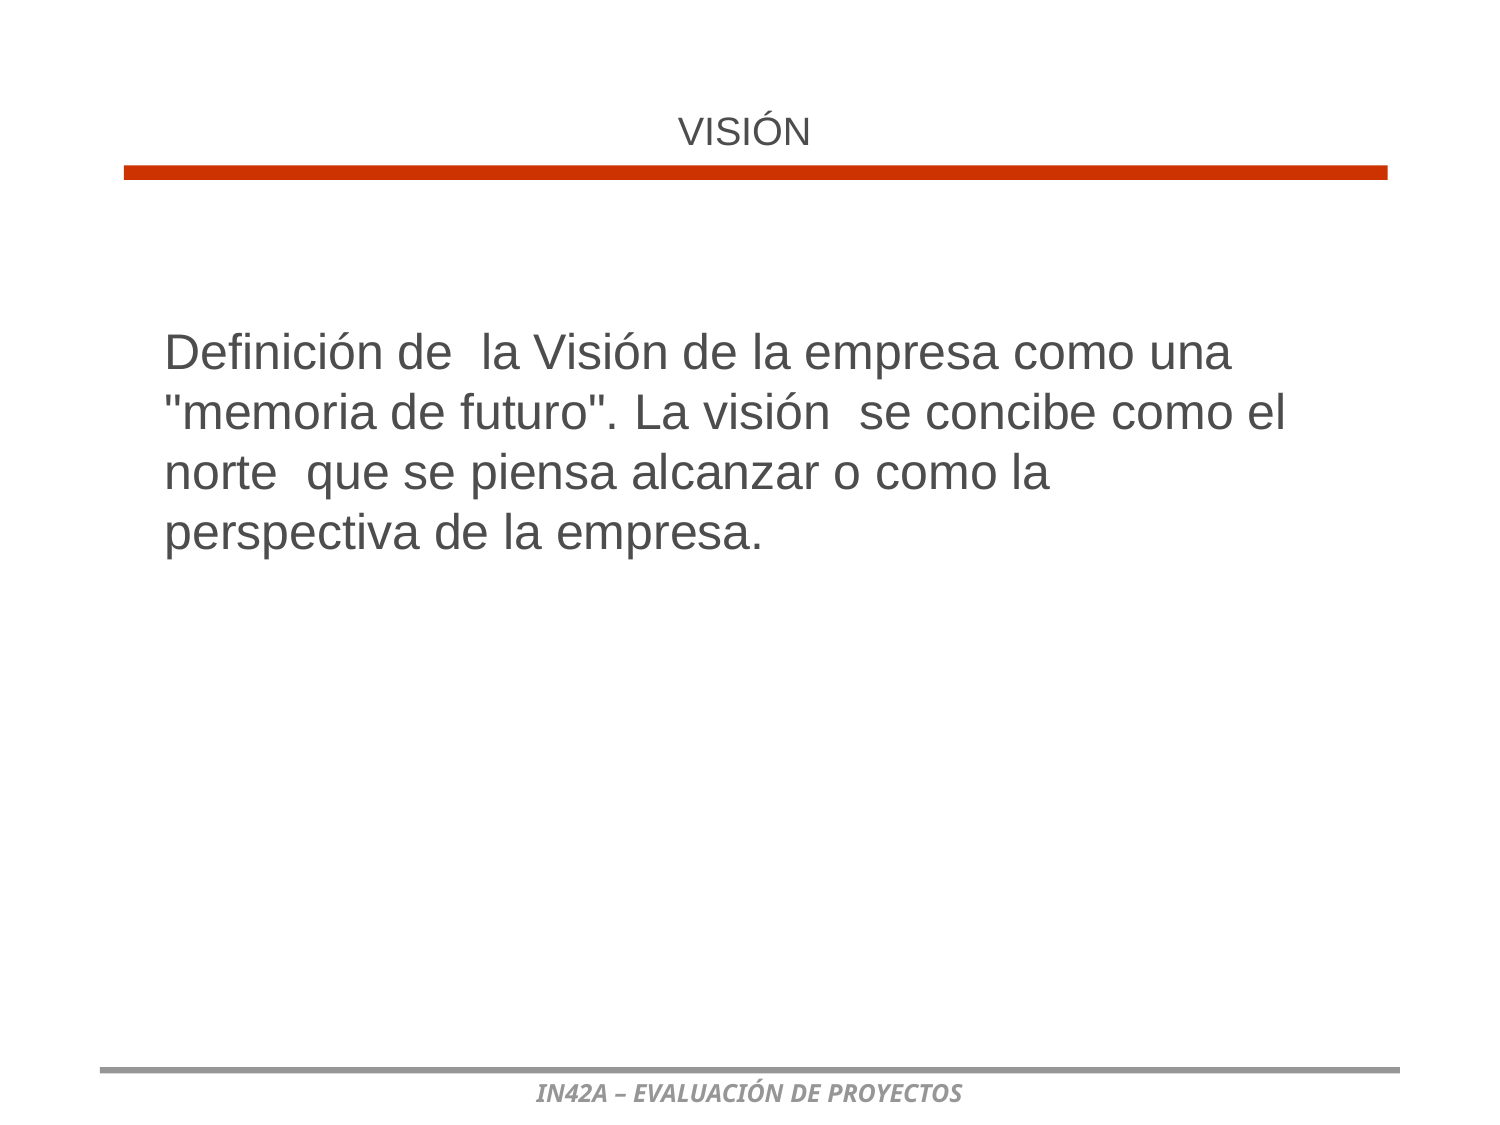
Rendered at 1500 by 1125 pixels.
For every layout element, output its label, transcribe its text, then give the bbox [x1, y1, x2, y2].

text_box Definición de la Visión de la empresa como una "memoria de futuro". La visión se concibe como el norte que se piensa alcanzar o como la perspectiva de la empresa. [150, 312, 1325, 568]
title VISIÓN [88, 60, 1402, 162]
footer IN42A – EVALUACIÓN DE PROYECTOS [100, 1070, 1400, 1103]
